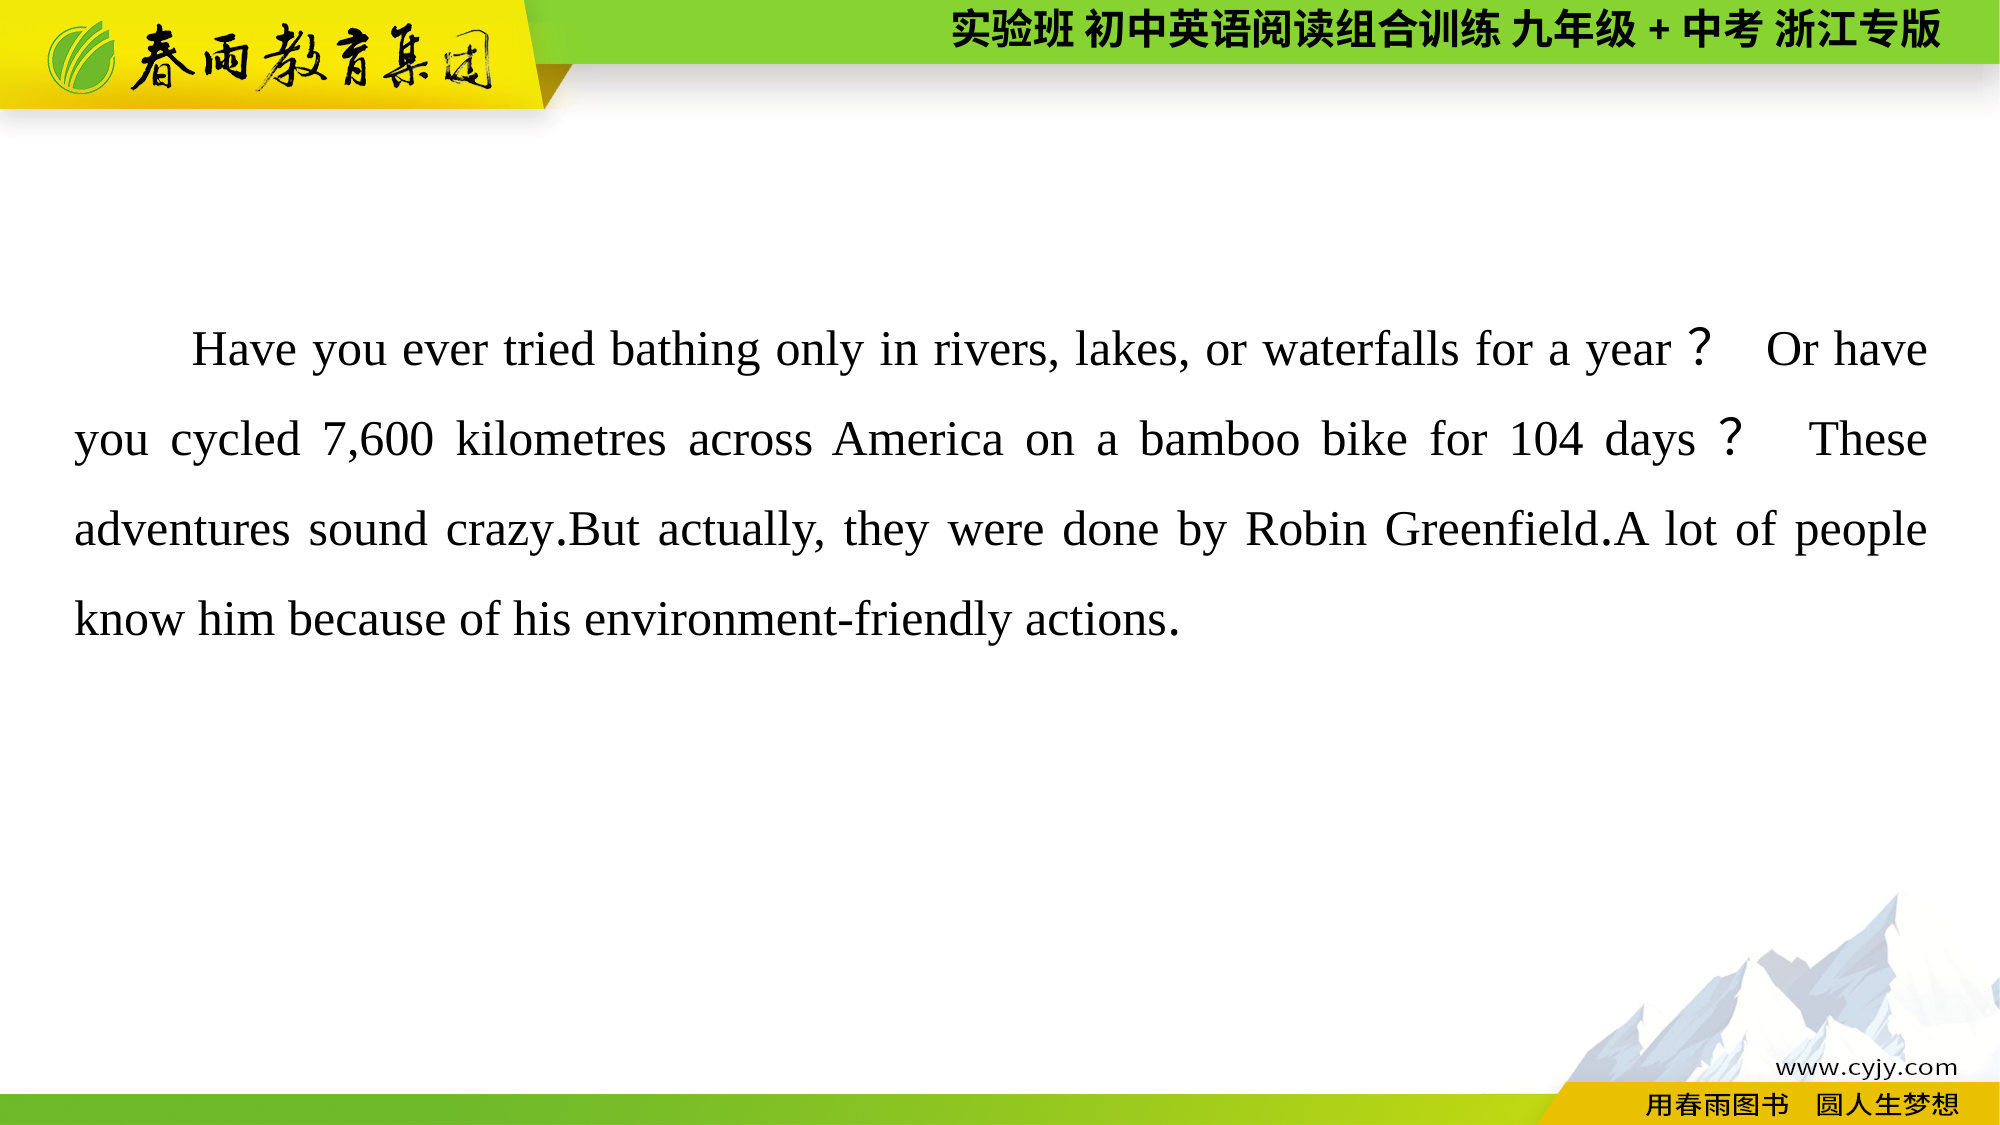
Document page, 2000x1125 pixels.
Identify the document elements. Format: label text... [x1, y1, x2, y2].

picture [0, 0, 2000, 1125]
list Have you ever tried bathing only in rivers, lakes, or waterfalls for a year？ Or have you cycled 7,600 kilometres across America on a bamboo bike for 104 days？ These adventures sound crazy.But actually, they were done by Robin Greenfield.A lot of people know him because of his environment-friendly actions. [59, 278, 1944, 646]
